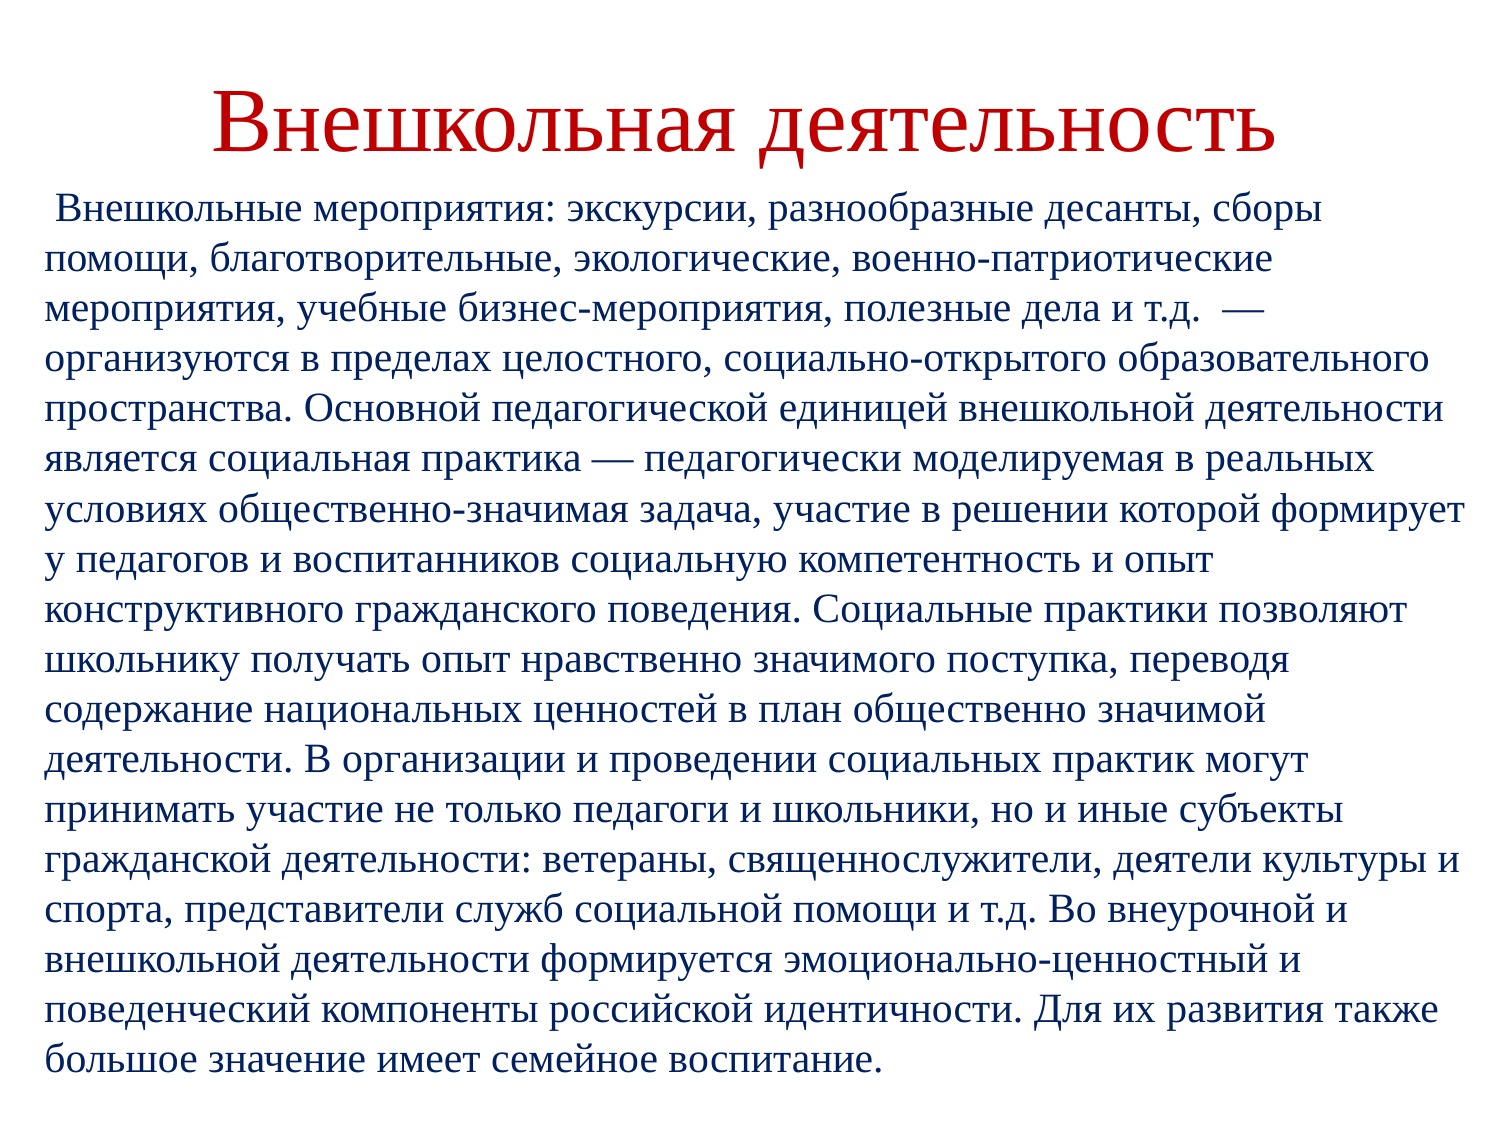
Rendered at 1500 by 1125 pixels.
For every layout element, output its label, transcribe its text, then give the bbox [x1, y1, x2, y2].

list Внешкольные мероприятия: экскурсии, разнообразные десанты, сборы помощи, благотворительные, экологические, военно-патриотические мероприятия, учебные бизнес-мероприятия, полезные дела и т.д. — организуются в пределах целостного, социально-открытого образовательного пространства. Основной педагогической единицей внешкольной деятельности является социальная практика — педагогически моделируемая в реальных условиях общественно-значимая задача, участие в решении которой формирует у педагогов и воспитанников социальную компетентность и опыт конструктивного гражданского поведения. Социальные практики позволяют школьнику получать опыт нравственно значимого поступка, переводя содержание национальных ценностей в план общественно значимой деятельности. В организации и проведении социальных практик могут принимать участие не только педагоги и школьники, но и иные субъекты гражданской деятельности: ветераны, священнослужители, деятели культуры и спорта, представители служб социальной помощи и т.д. Во внеурочной и внешкольной деятельности формируется эмоционально-ценностный и поведенческий компоненты российской идентичности. Для их развития также большое значение имеет семейное воспитание. [29, 172, 1500, 1010]
title Внешкольная деятельность [64, 45, 1425, 172]
